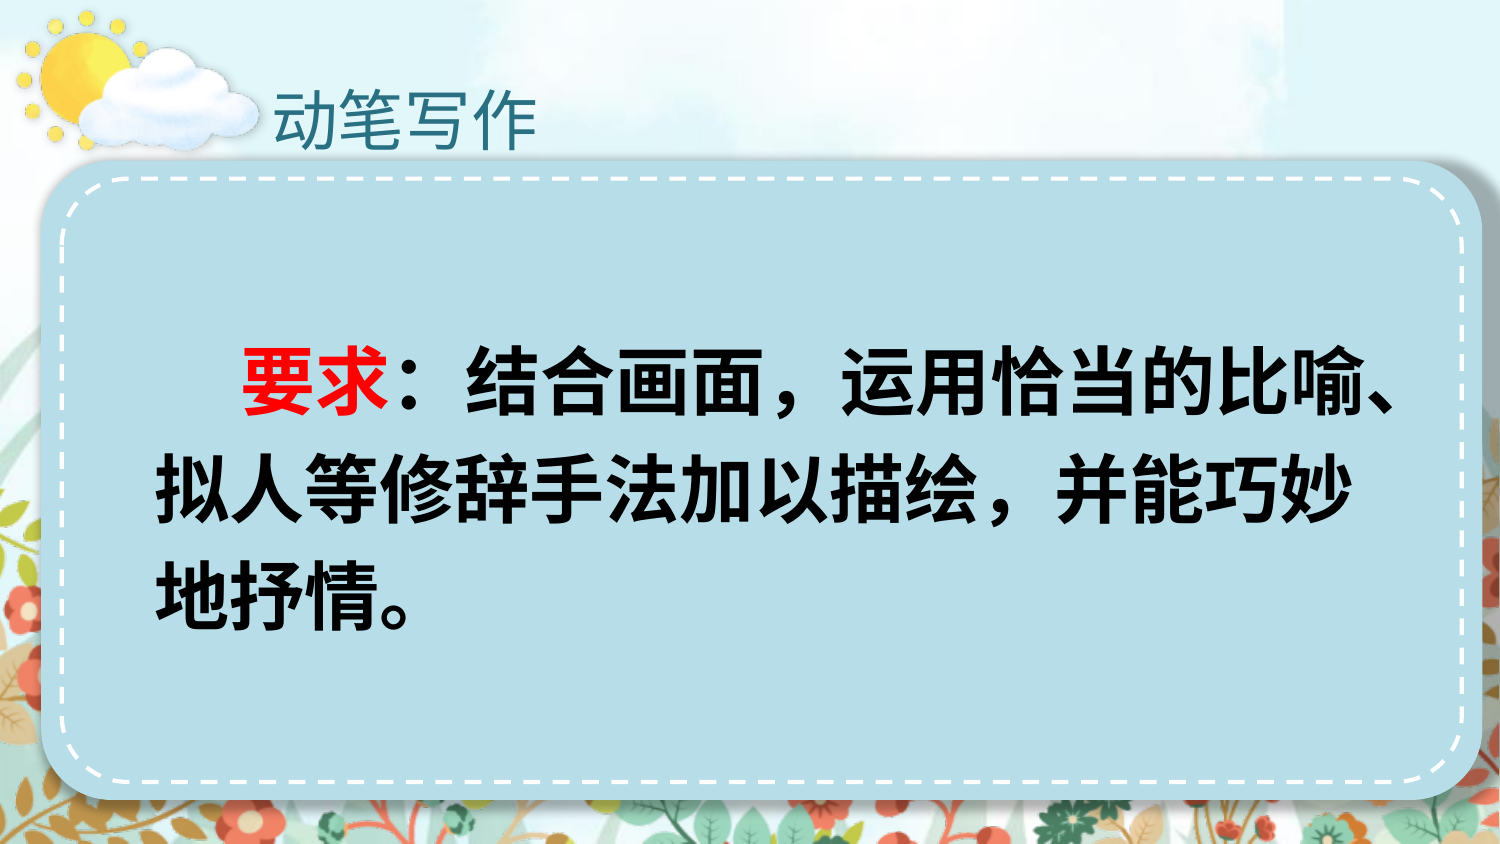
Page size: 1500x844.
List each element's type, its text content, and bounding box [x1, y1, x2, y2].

text_box 要求：结合画面，运用恰当的比喻、拟人等修辞手法加以描绘，并能巧妙地抒情。 [140, 308, 1384, 648]
text_box 动笔写作 [256, 55, 633, 167]
picture [0, 0, 1500, 844]
